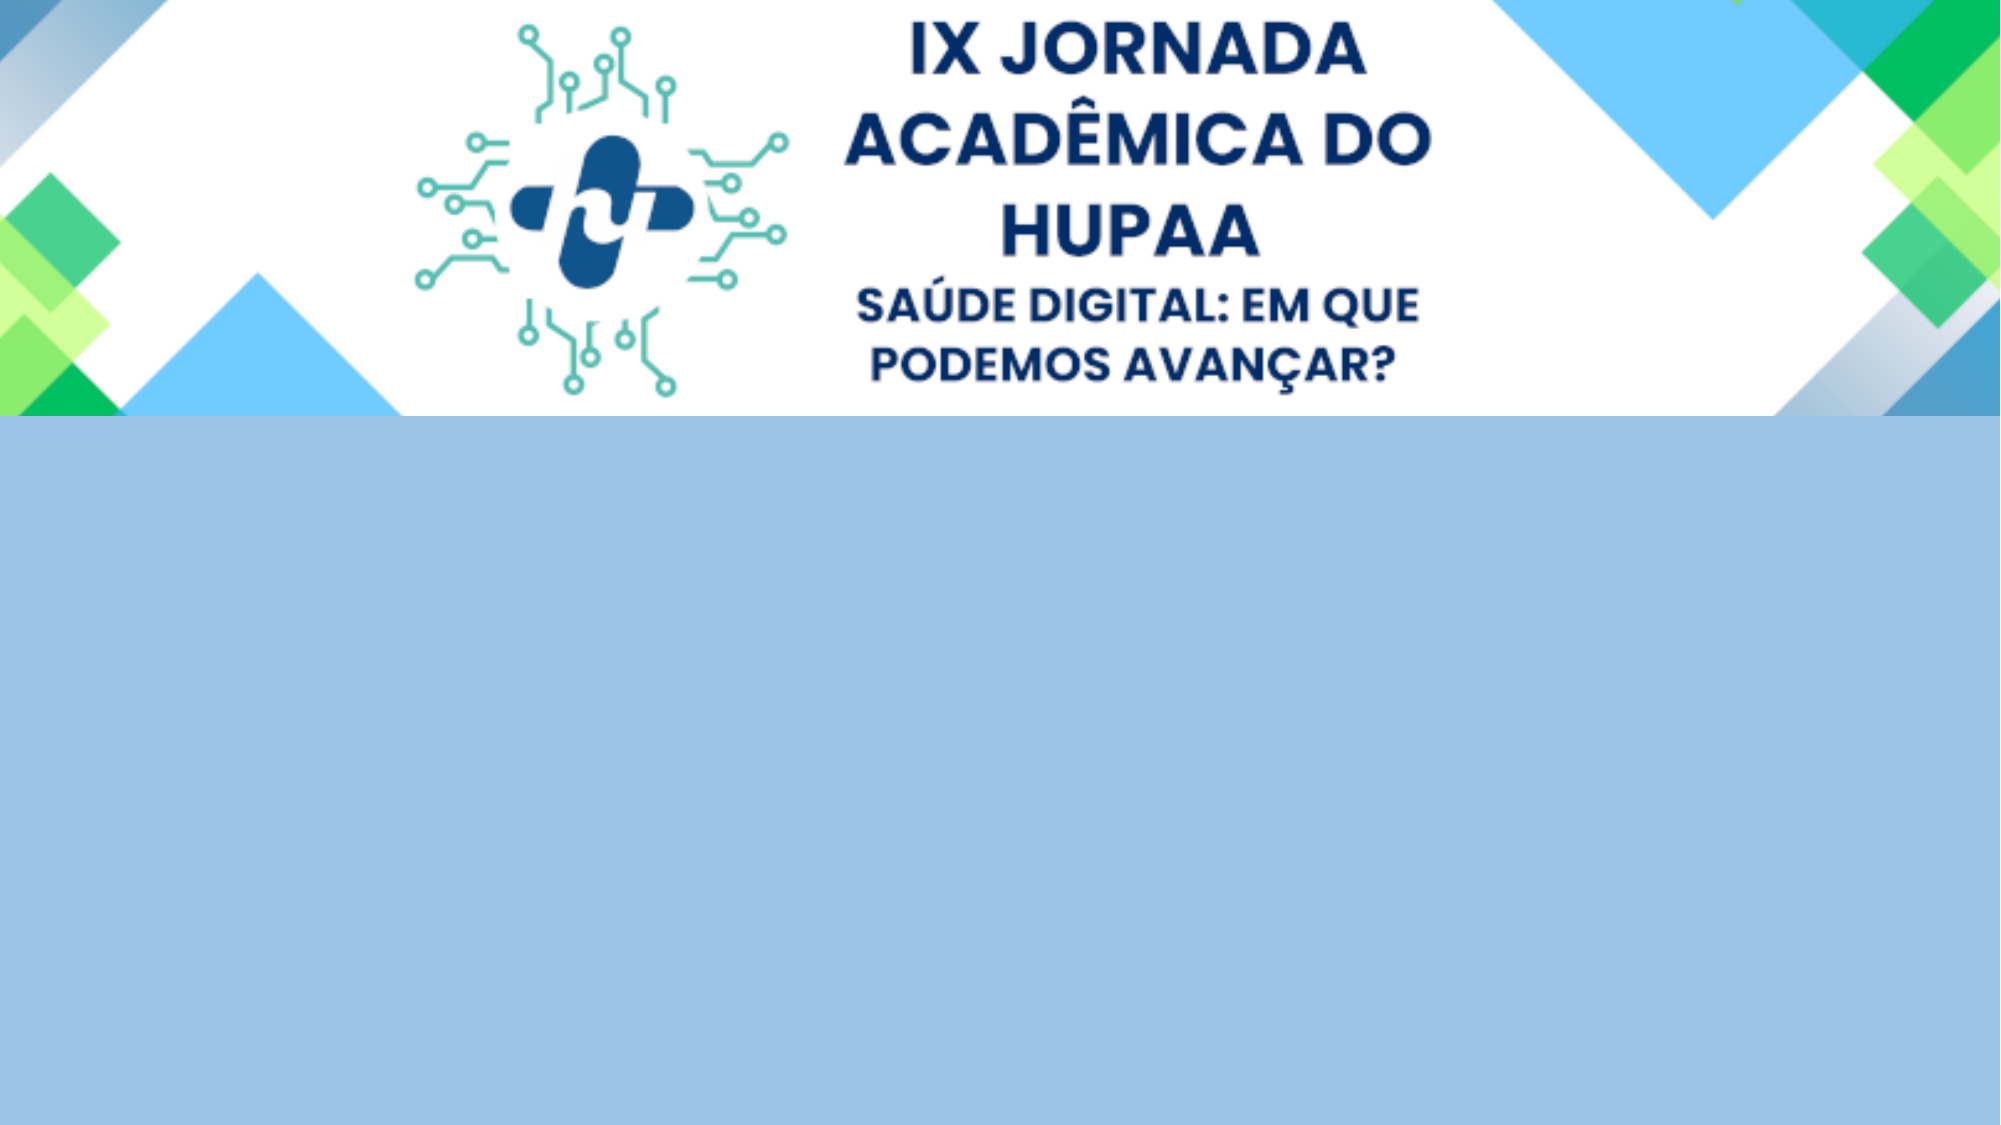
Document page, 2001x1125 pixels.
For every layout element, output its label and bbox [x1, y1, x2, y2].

picture [0, 0, 2000, 416]
